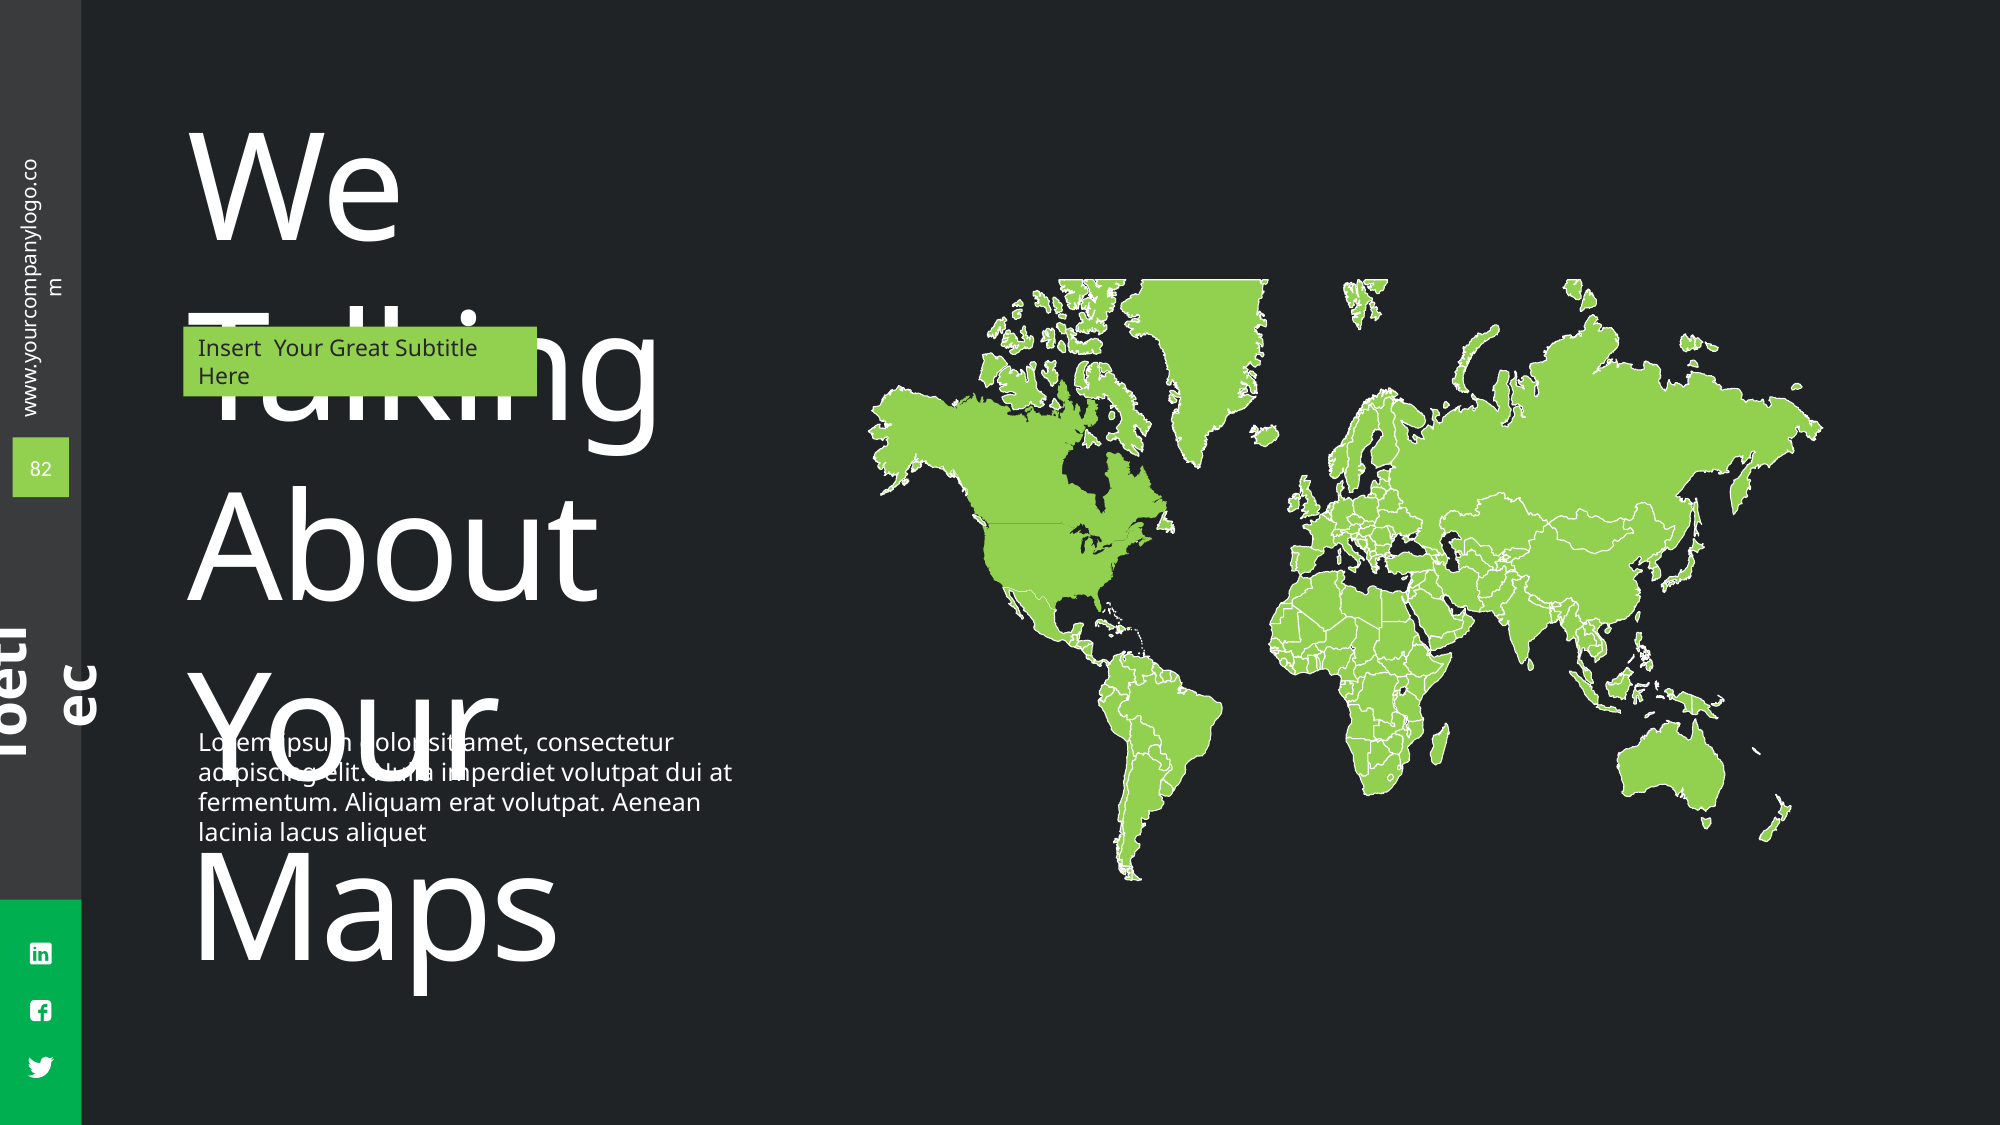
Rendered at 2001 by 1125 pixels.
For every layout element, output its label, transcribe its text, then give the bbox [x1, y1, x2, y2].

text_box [868, 279, 1823, 881]
text_box Lorem ipsum dolor sit amet, consectetur adipiscing elit. Nulla imperdiet volutpat dui at fermentum. Aliquam erat volutpat. Aenean lacinia lacus aliquet [183, 719, 775, 854]
text_box Insert Your Great Subtitle Here [183, 326, 537, 397]
text_box We Talking About Your Maps [172, 379, 844, 701]
slide_number 82 [12, 437, 69, 498]
